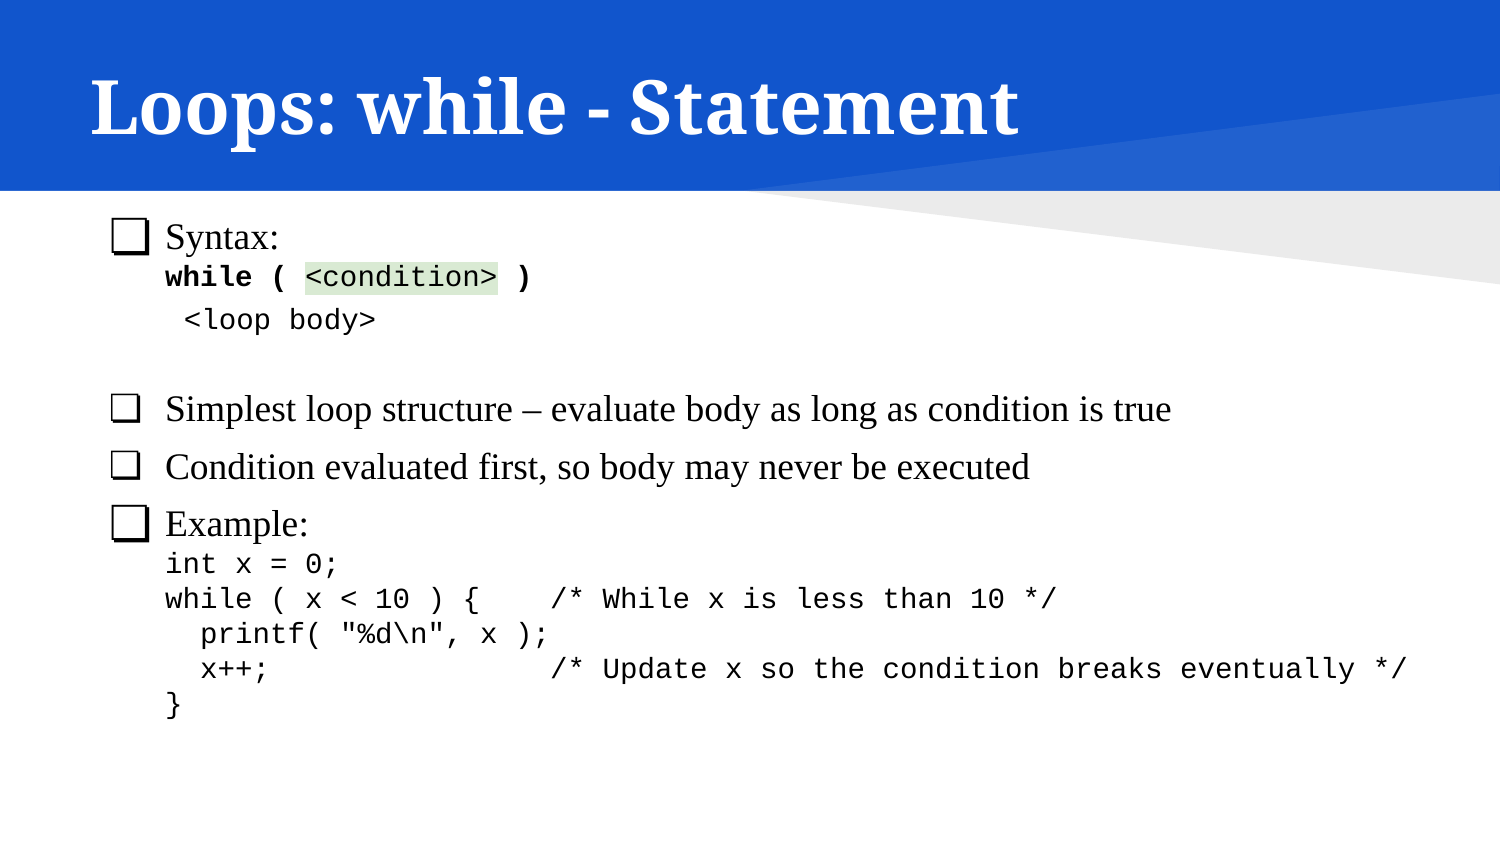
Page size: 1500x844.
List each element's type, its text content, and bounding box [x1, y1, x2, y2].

title Loops: while - Statement [75, 33, 1425, 175]
list Syntax: while ( <condition> ) <loop body> Simplest loop structure – evaluate body as long as condition is true Condition evaluated first, so body may never be executed Example: int x = 0; while ( x < 10 ) { /* While x is less than 10 */ printf( "%d\n", x ); x++; /* Update x so the condition breaks eventually */ } [75, 196, 1425, 808]
